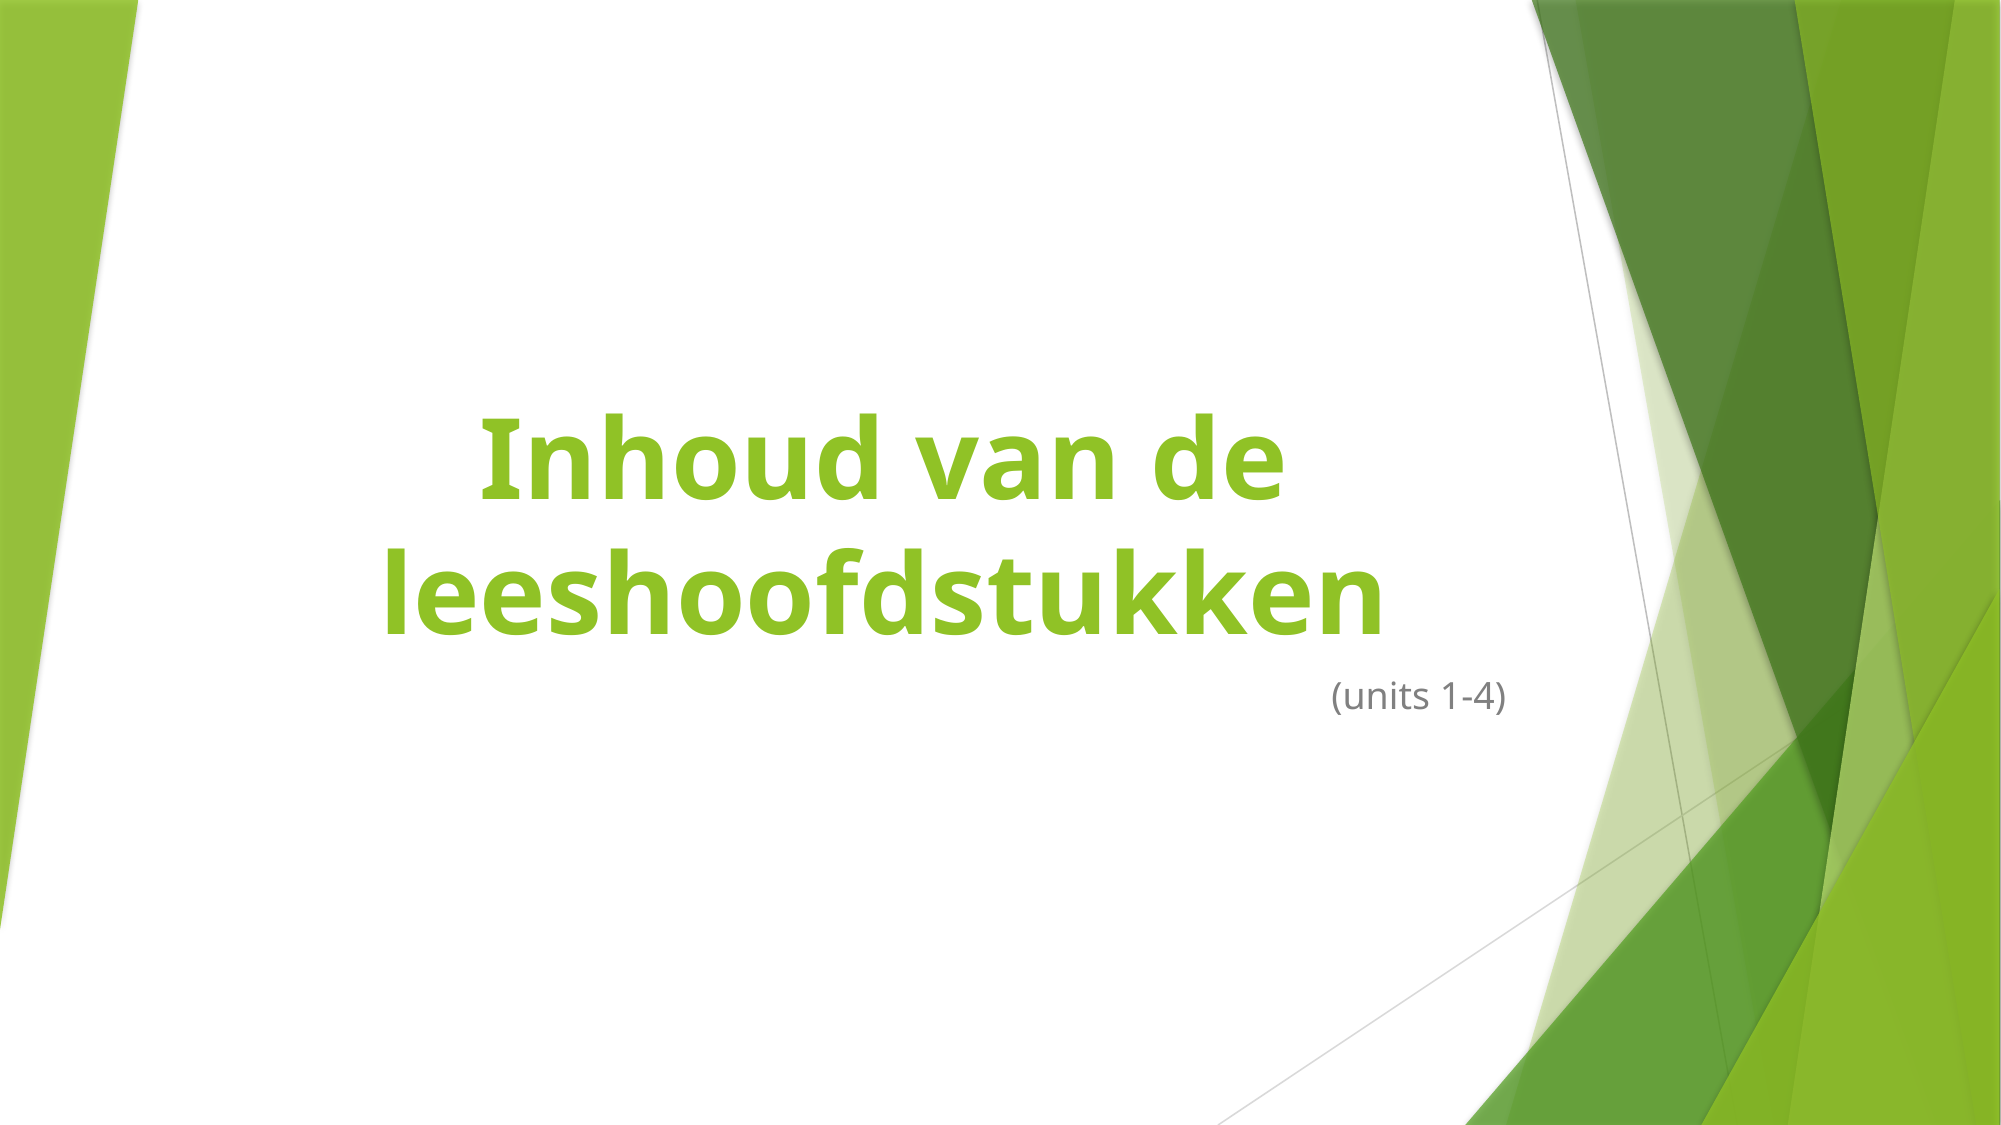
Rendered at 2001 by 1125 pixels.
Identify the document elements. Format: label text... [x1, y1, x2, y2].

subtitle (units 1-4) [247, 664, 1522, 845]
title Inhoud van de leeshoofdstukken [247, 394, 1522, 664]
